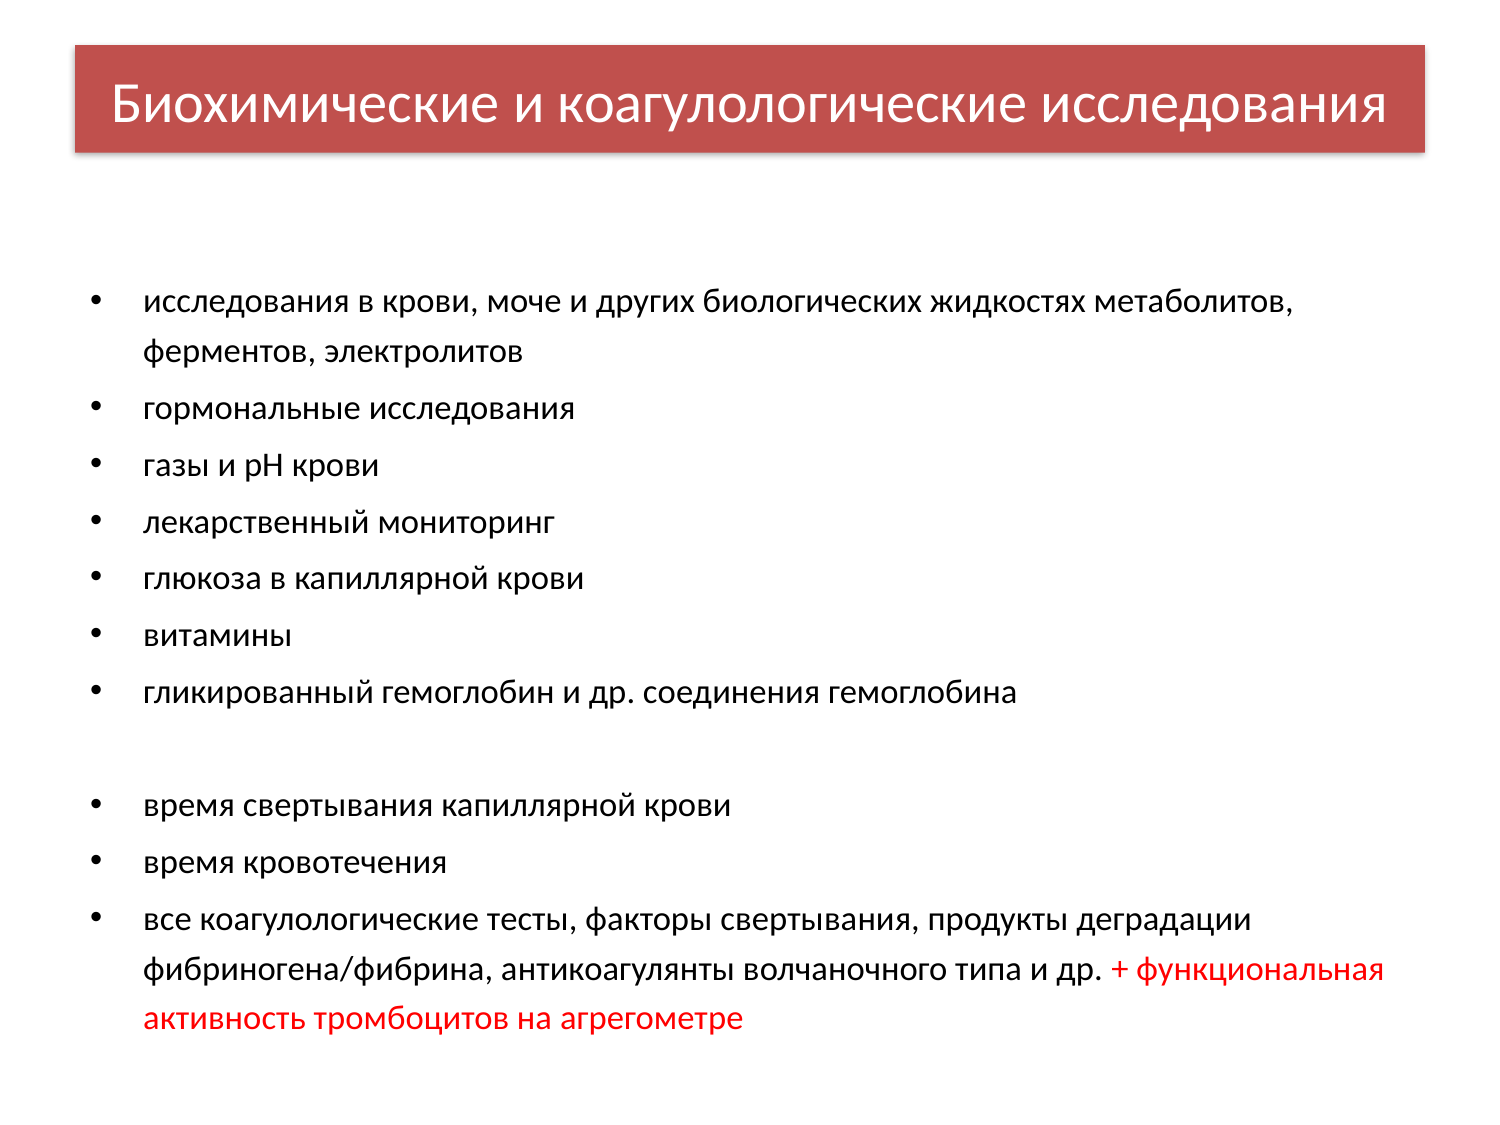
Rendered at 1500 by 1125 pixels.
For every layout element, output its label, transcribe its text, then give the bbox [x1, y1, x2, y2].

title Биохимические и коагулологические исследования [75, 45, 1425, 153]
list исследования в крови, моче и других биологических жидкостях метаболитов, ферментов, электролитов гормональные исследования газы и рН крови лекарственный мониторинг глюкоза в капиллярной крови витамины гликированный гемоглобин и др. соединения гемоглобина время свертывания капиллярной крови время кровотечения все коагулологические тесты, факторы свертывания, продукты деградации фибриногена/фибрина, антикоагулянты волчаночного типа и др. + функциональная активность тромбоцитов на агрегометре [75, 262, 1425, 1056]
